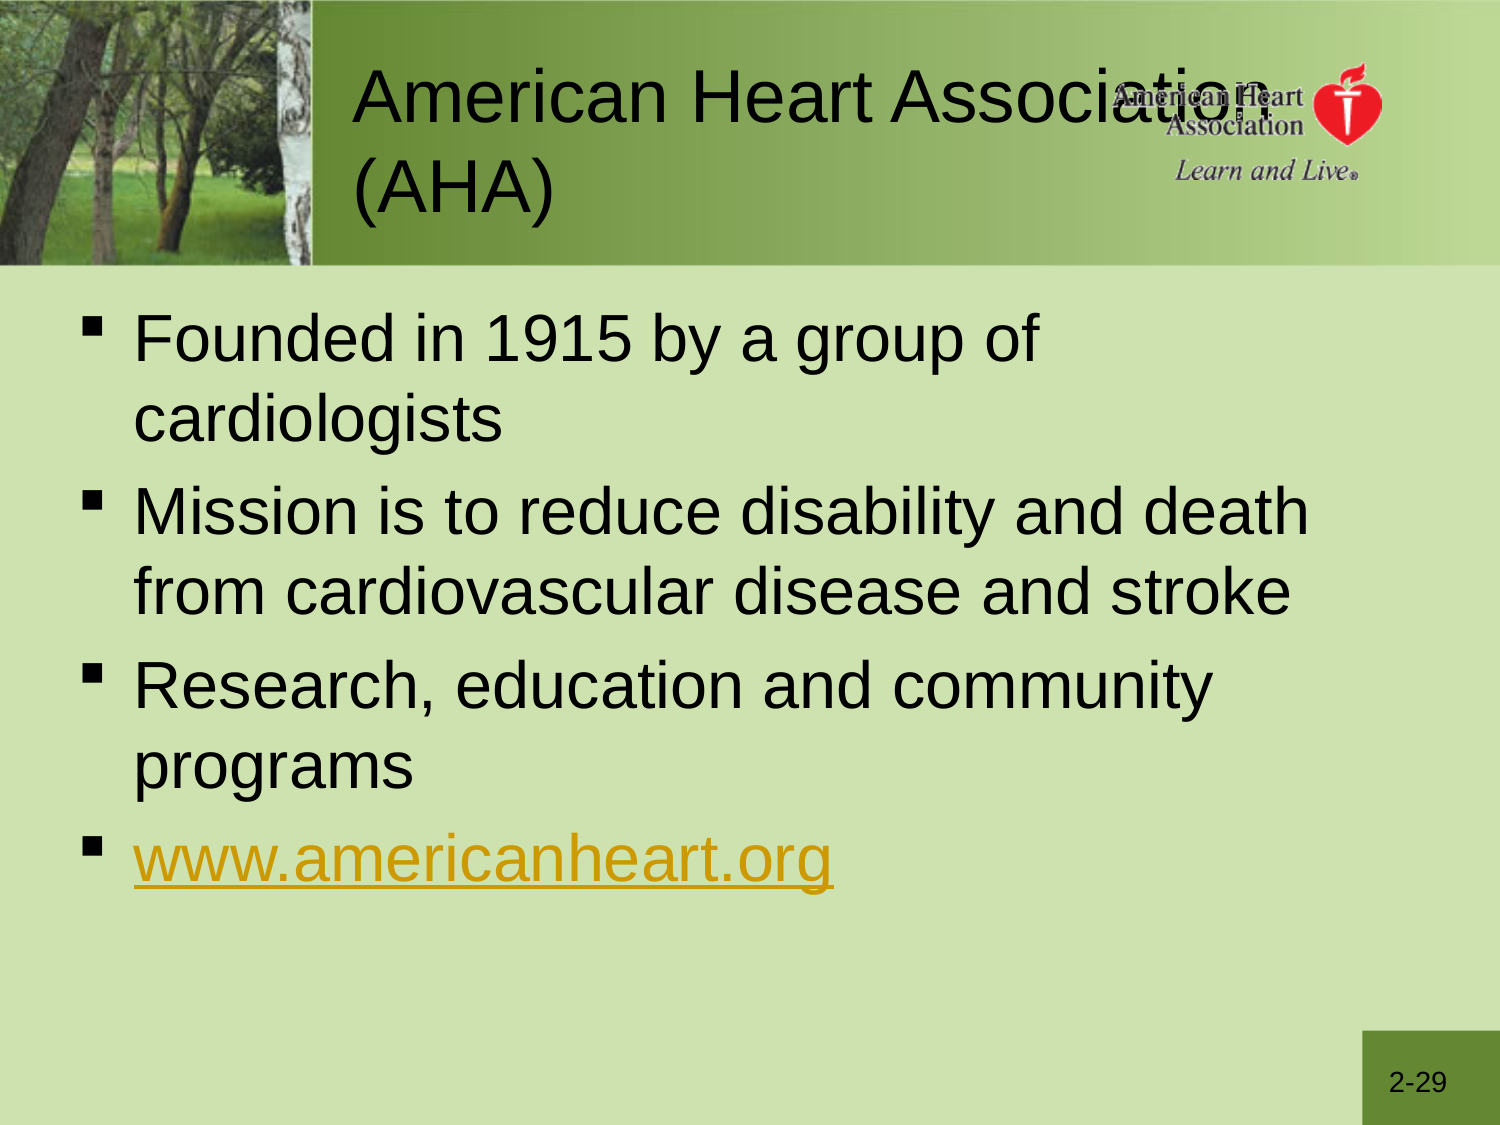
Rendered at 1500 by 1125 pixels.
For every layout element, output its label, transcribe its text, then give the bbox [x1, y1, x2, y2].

title American Heart Association (AHA) [337, 24, 1438, 250]
picture [0, 0, 1500, 1125]
list Founded in 1915 by a group of cardiologists Mission is to reduce disability and death from cardiovascular disease and stroke Research, education and community programs www.americanheart.org [62, 287, 1375, 1000]
slide_number 2-29 [1149, 1031, 1463, 1107]
